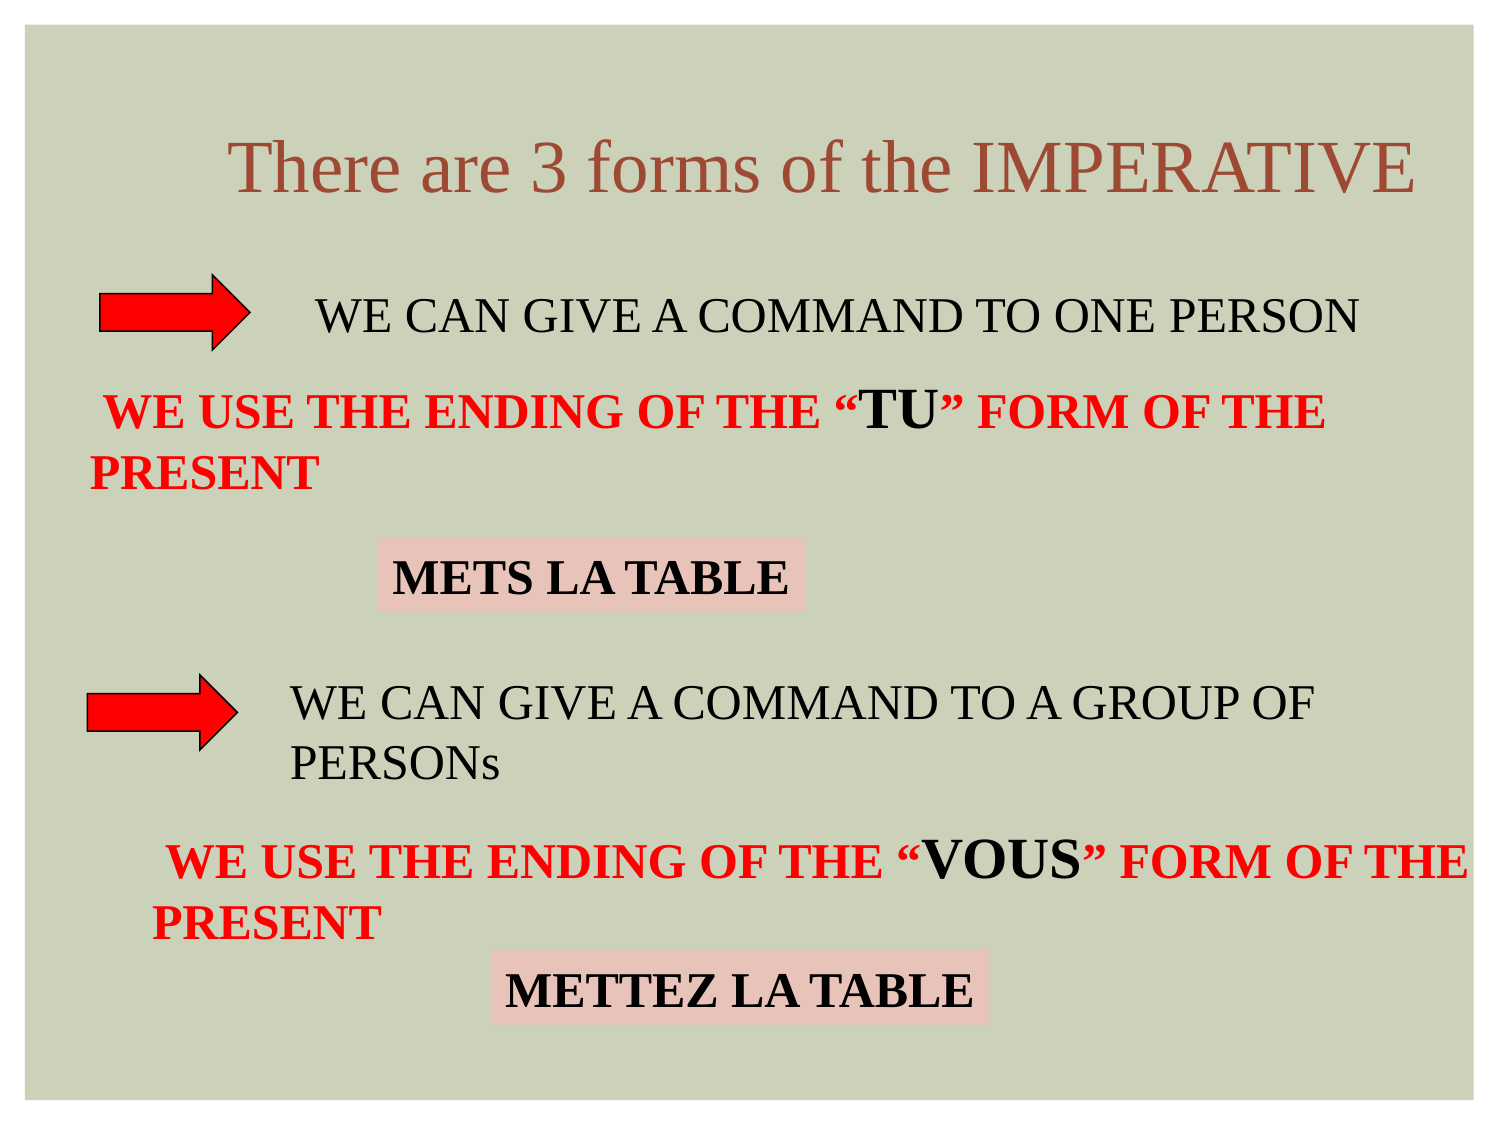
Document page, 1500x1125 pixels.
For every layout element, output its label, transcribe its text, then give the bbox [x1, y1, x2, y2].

text_box There are 3 forms of the IMPERATIVE [87, 110, 1488, 300]
text_box WE CAN GIVE A COMMAND TO A GROUP OF PERSONs [275, 662, 1450, 798]
text_box METTEZ LA TABLE [490, 949, 990, 1025]
text_box WE USE THE ENDING OF THE “VOUS” FORM OF THE PRESENT [137, 812, 1500, 958]
text_box WE USE THE ENDING OF THE “TU” FORM OF THE PRESENT [74, 362, 1438, 508]
text_box WE CAN GIVE A COMMAND TO ONE PERSON [300, 274, 1388, 350]
text_box METS LA TABLE [377, 537, 805, 613]
text_box [99, 274, 250, 350]
text_box [87, 674, 238, 750]
